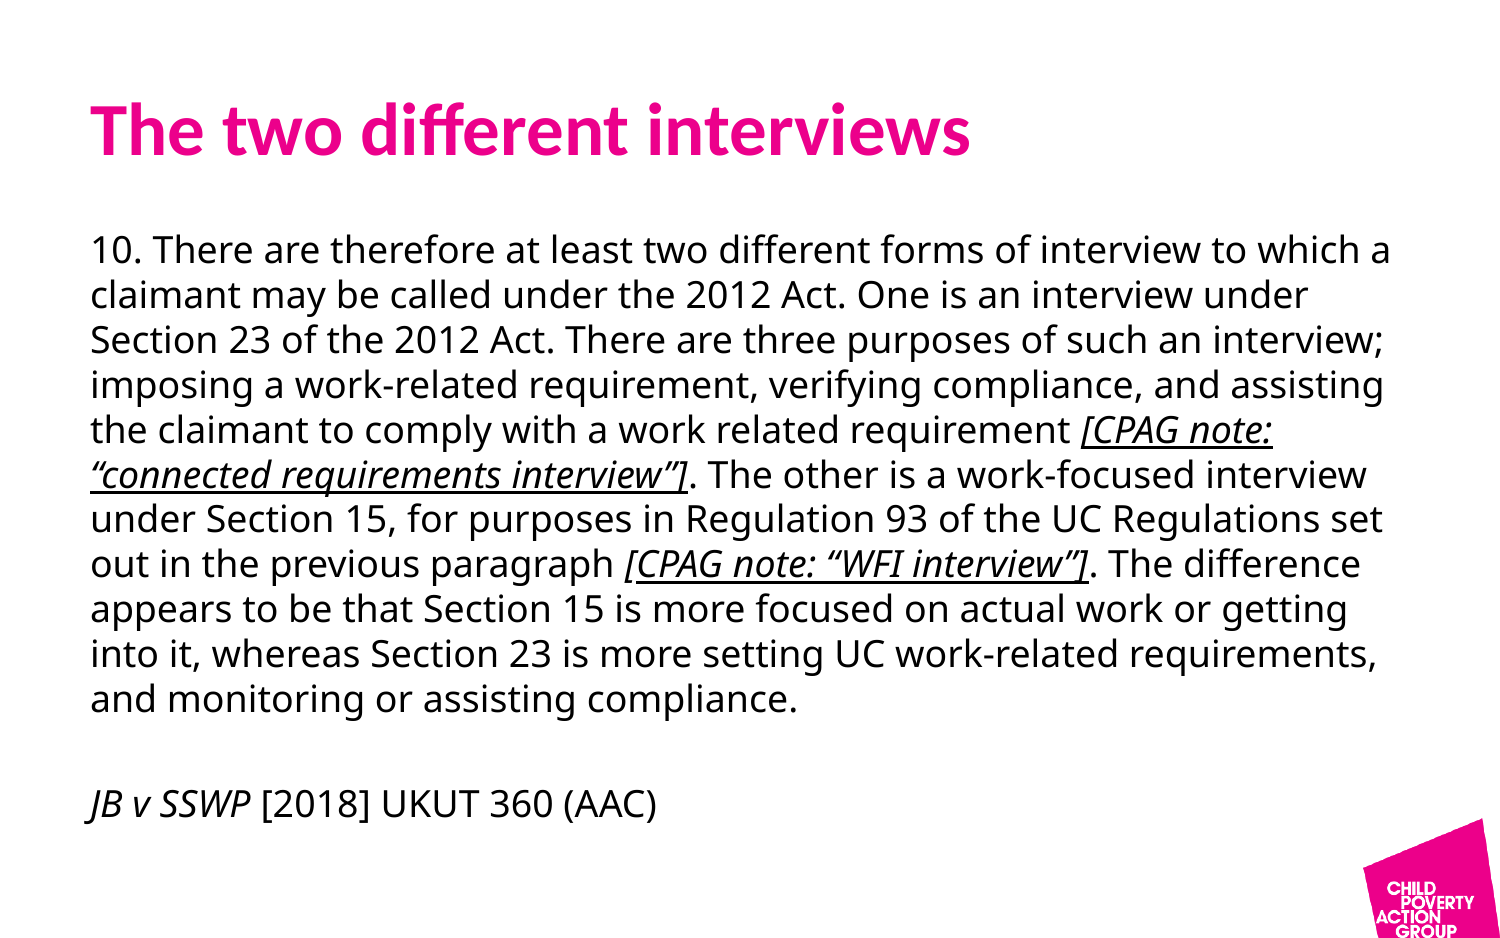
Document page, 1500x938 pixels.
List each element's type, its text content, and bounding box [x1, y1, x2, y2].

list 10. There are therefore at least two different forms of interview to which a claimant may be called under the 2012 Act. One is an interview under Section 23 of the 2012 Act. There are three purposes of such an interview; imposing a work-related requirement, verifying compliance, and assisting the claimant to comply with a work related requirement [CPAG note: “connected requirements interview”]. The other is a work-focused interview under Section 15, for purposes in Regulation 93 of the UC Regulations set out in the previous paragraph [CPAG note: “WFI interview”]. The difference appears to be that Section 15 is more focused on actual work or getting into it, whereas Section 23 is more setting UC work-related requirements, and monitoring or assisting compliance. JB v SSWP [2018] UKUT 360 (AAC) [75, 218, 1425, 838]
picture [1363, 818, 1500, 938]
title The two different interviews [75, 46, 1425, 203]
